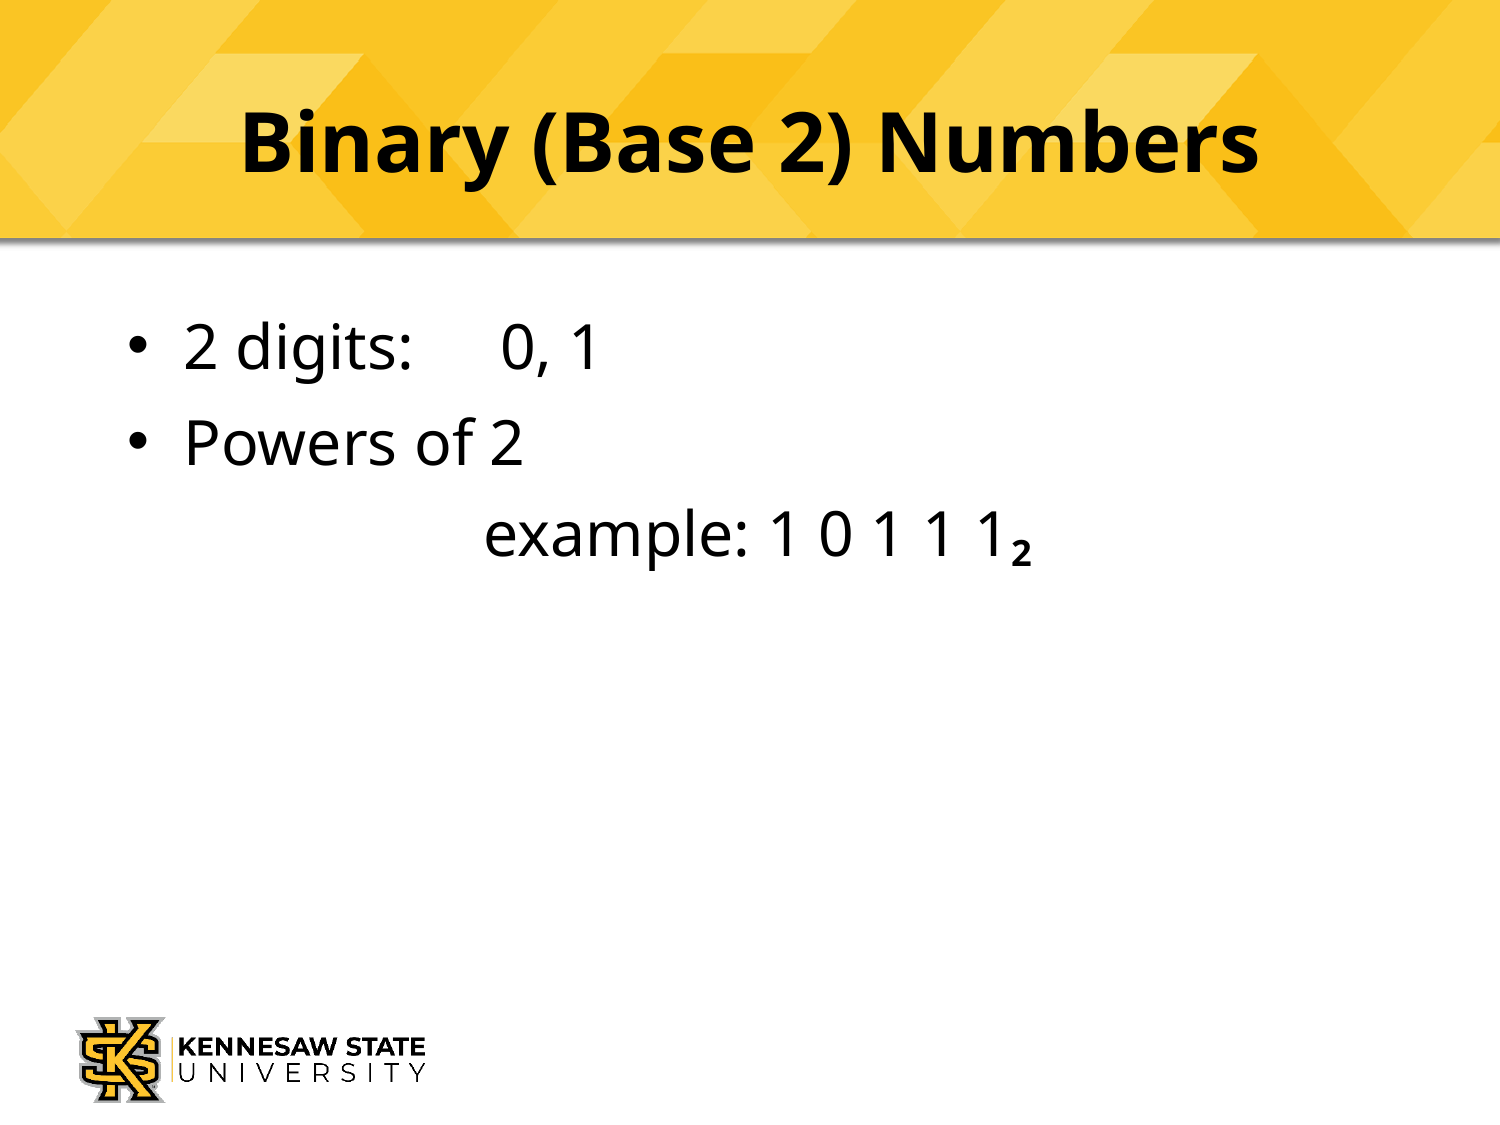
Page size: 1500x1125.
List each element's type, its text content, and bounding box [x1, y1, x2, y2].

picture [0, 0, 1500, 251]
picture [75, 1017, 425, 1103]
title Binary (Base 2) Numbers [75, 45, 1425, 233]
list 2 digits: 0, 1 Powers of 2 example: 1 0 1 1 12 [112, 284, 1388, 1026]
